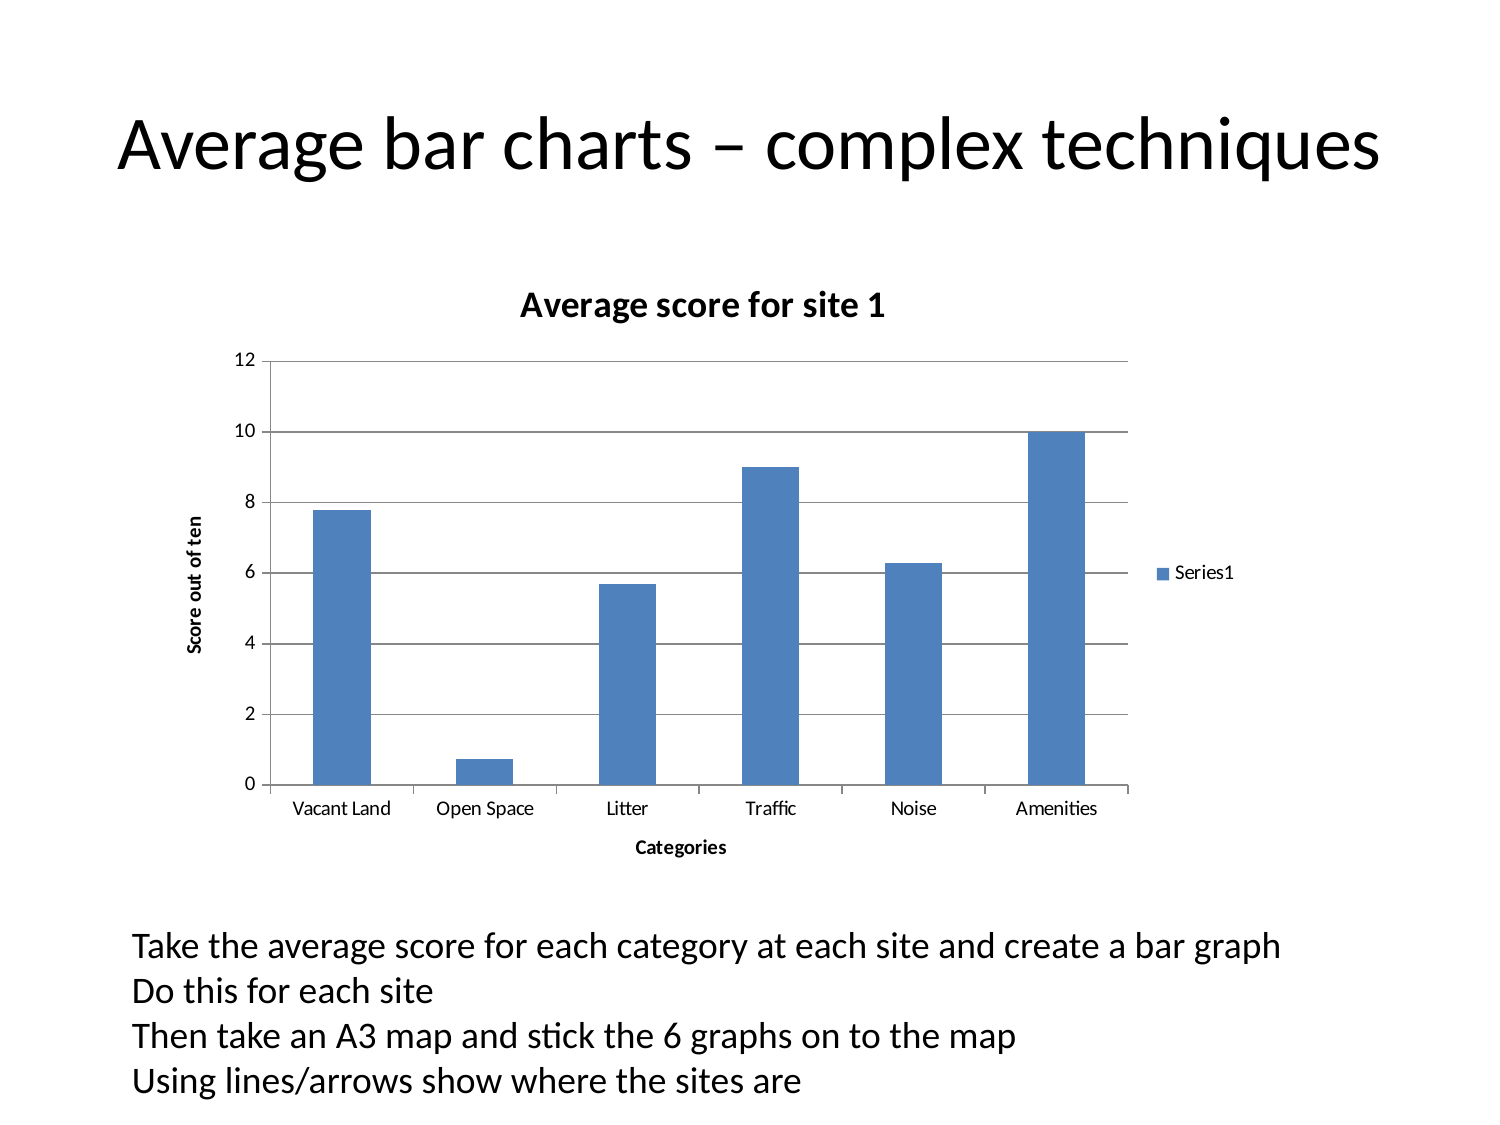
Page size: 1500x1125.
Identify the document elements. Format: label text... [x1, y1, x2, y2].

text_box Take the average score for each category at each site and create a bar graph Do this for each site Then take an A3 map and stick the 6 graphs on to the map Using lines/arrows show where the sites are [117, 913, 1336, 1109]
title Average bar charts – complex techniques [75, 45, 1425, 233]
chart [152, 257, 1255, 891]
